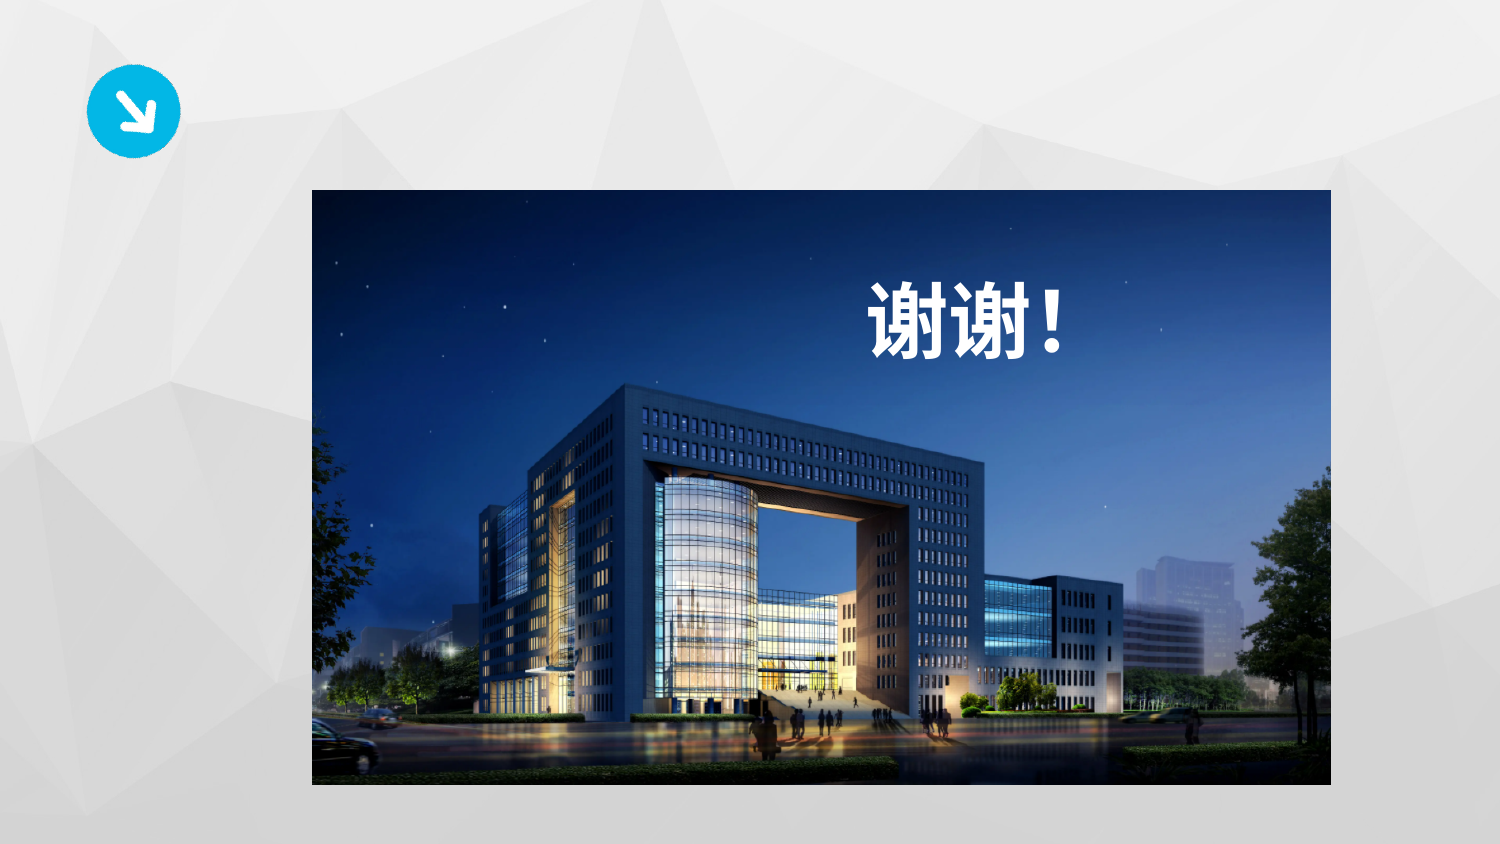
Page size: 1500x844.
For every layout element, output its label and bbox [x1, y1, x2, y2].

picture [0, 0, 1500, 844]
text_box [312, 190, 1331, 785]
